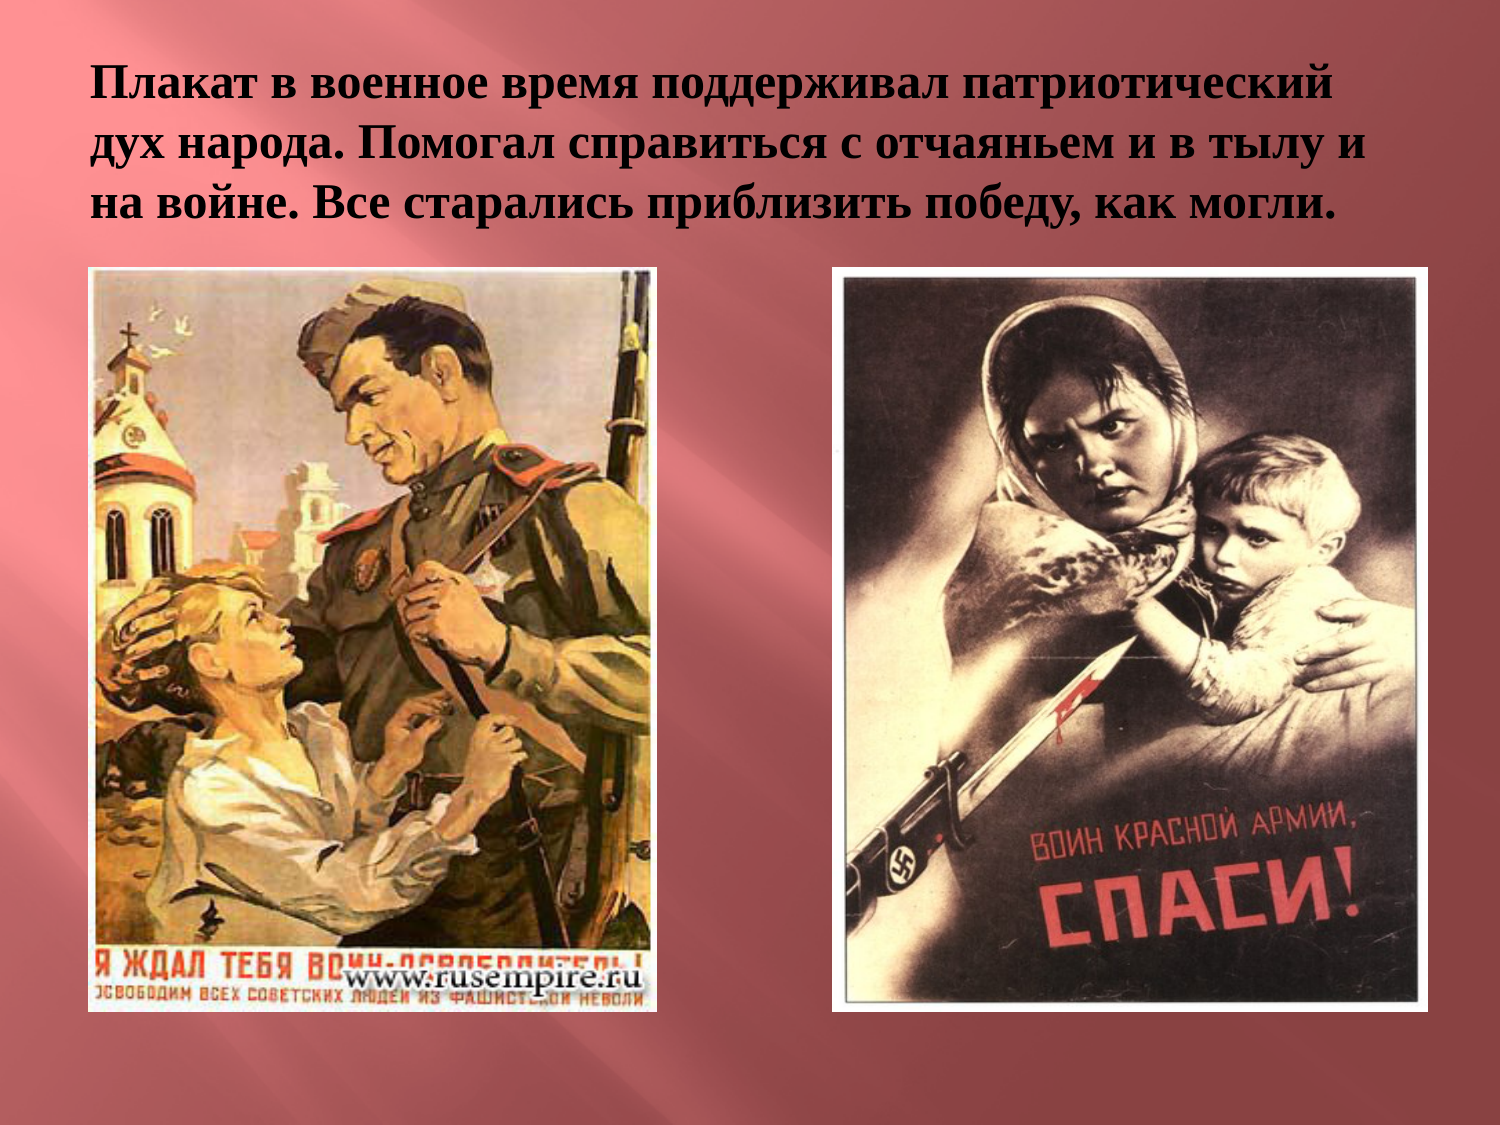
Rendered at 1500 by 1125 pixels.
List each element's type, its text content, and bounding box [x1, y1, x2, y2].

picture [88, 266, 657, 1012]
picture [831, 266, 1428, 1012]
title Плакат в военное время поддерживал патриотический дух народа. Помогал справиться с отчаяньем и в тылу и на войне. Все старались приблизить победу, как могли. [75, 45, 1425, 233]
